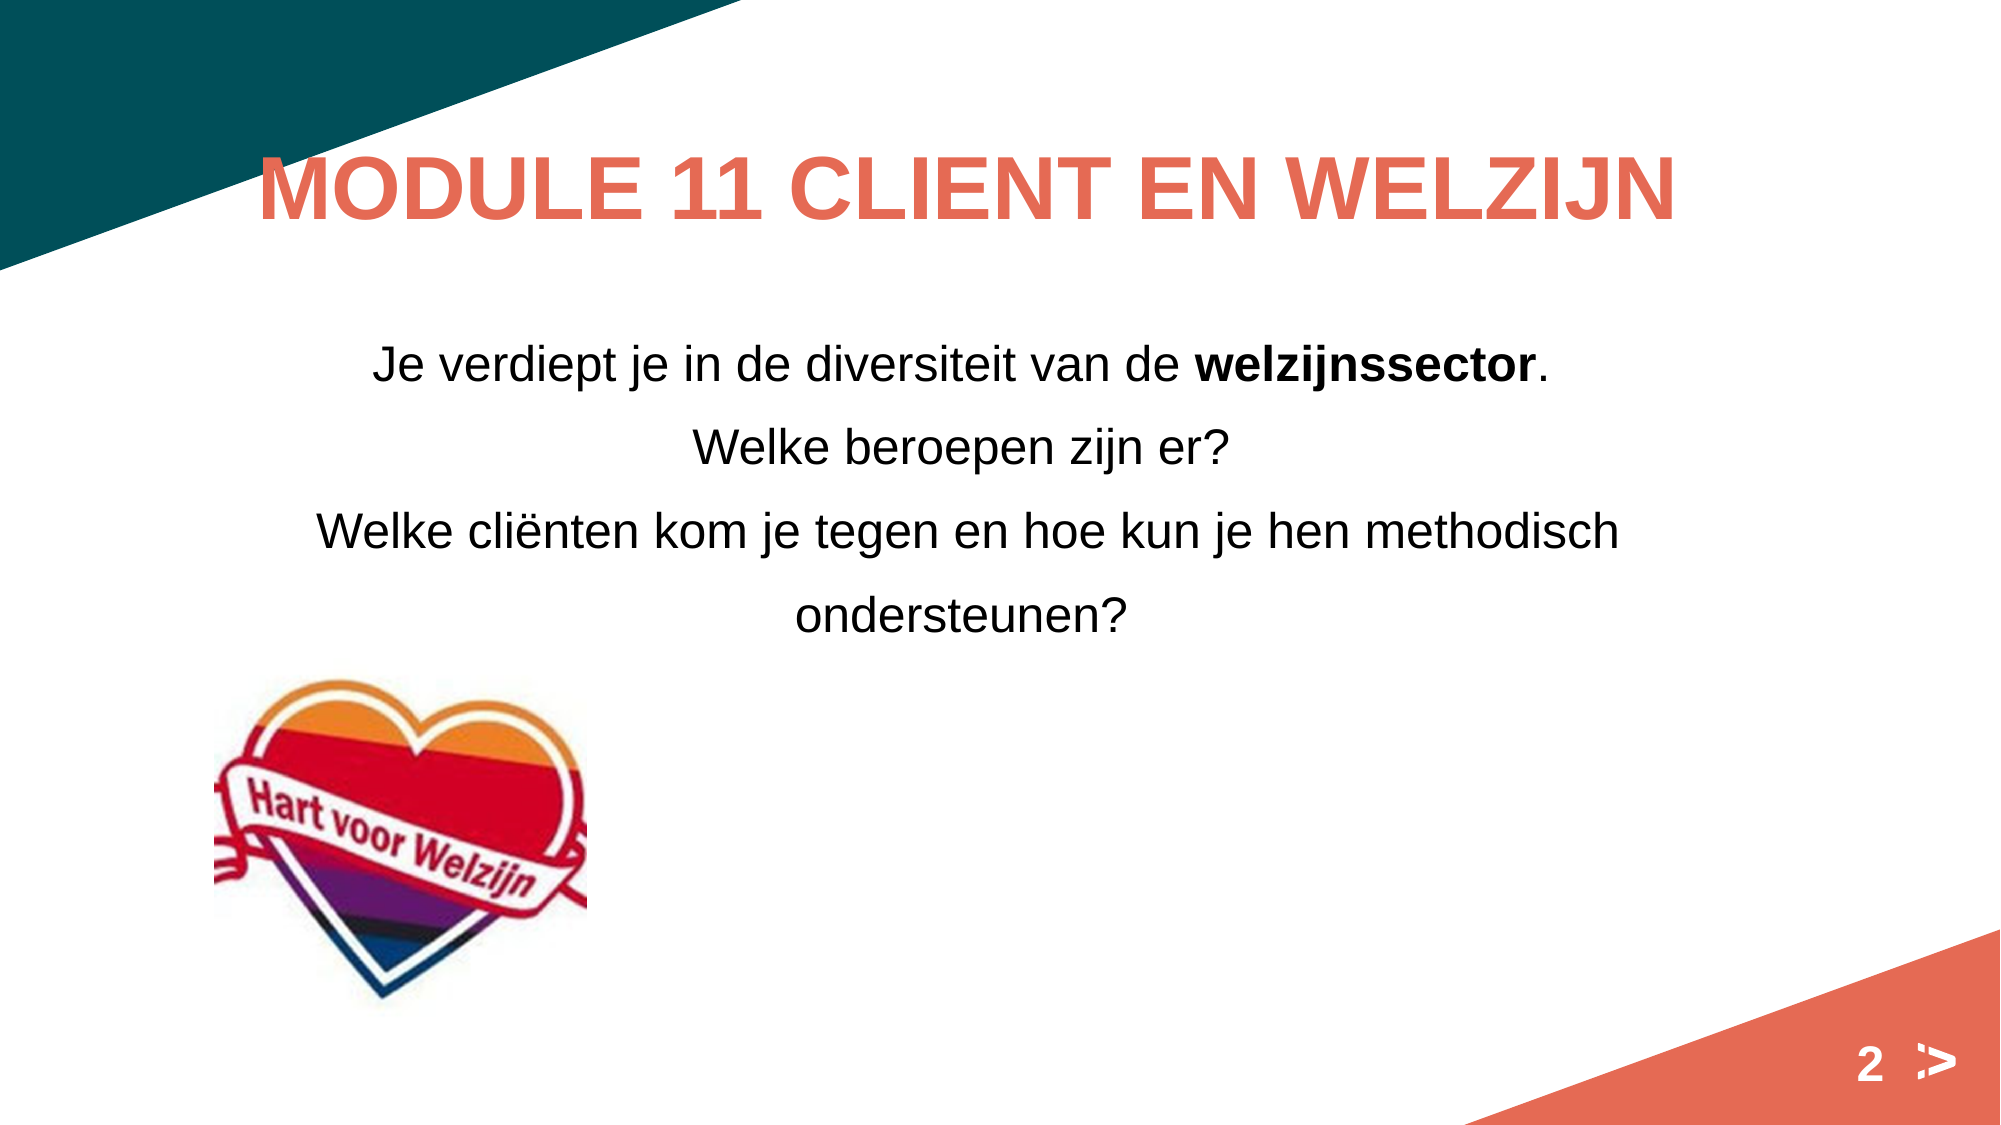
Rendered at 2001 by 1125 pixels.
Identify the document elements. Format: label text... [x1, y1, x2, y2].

title Module 11 Client en welzijn [191, 147, 1746, 238]
picture [214, 658, 587, 1031]
list Je verdiept je in de diversiteit van de welzijnssector. Welke beroepen zijn er? Welke cliënten kom je tegen en hoe kun je hen methodisch ondersteunen? [191, 307, 1746, 911]
slide_number 2 [1772, 1030, 1885, 1091]
